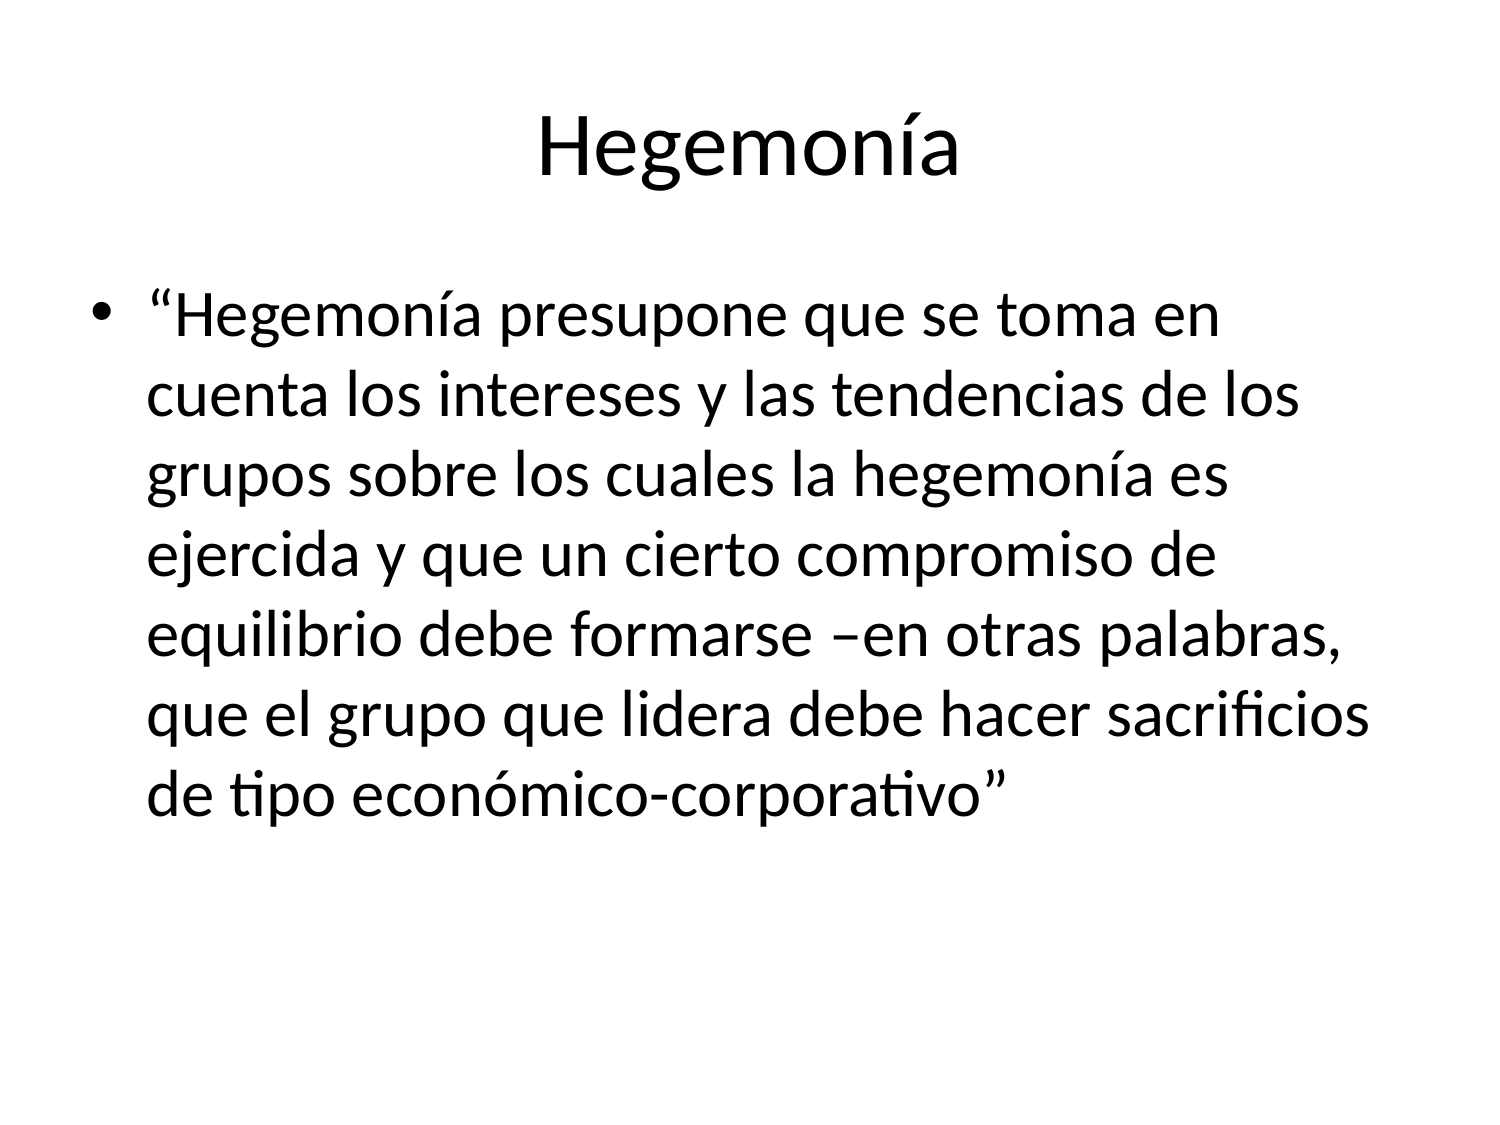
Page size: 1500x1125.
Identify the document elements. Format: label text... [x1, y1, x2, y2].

title Hegemonía [75, 45, 1425, 233]
list “Hegemonía presupone que se toma en cuenta los intereses y las tendencias de los grupos sobre los cuales la hegemonía es ejercida y que un cierto compromiso de equilibrio debe formarse –en otras palabras, que el grupo que lidera debe hacer sacrificios de tipo económico-corporativo” [75, 262, 1425, 1005]
